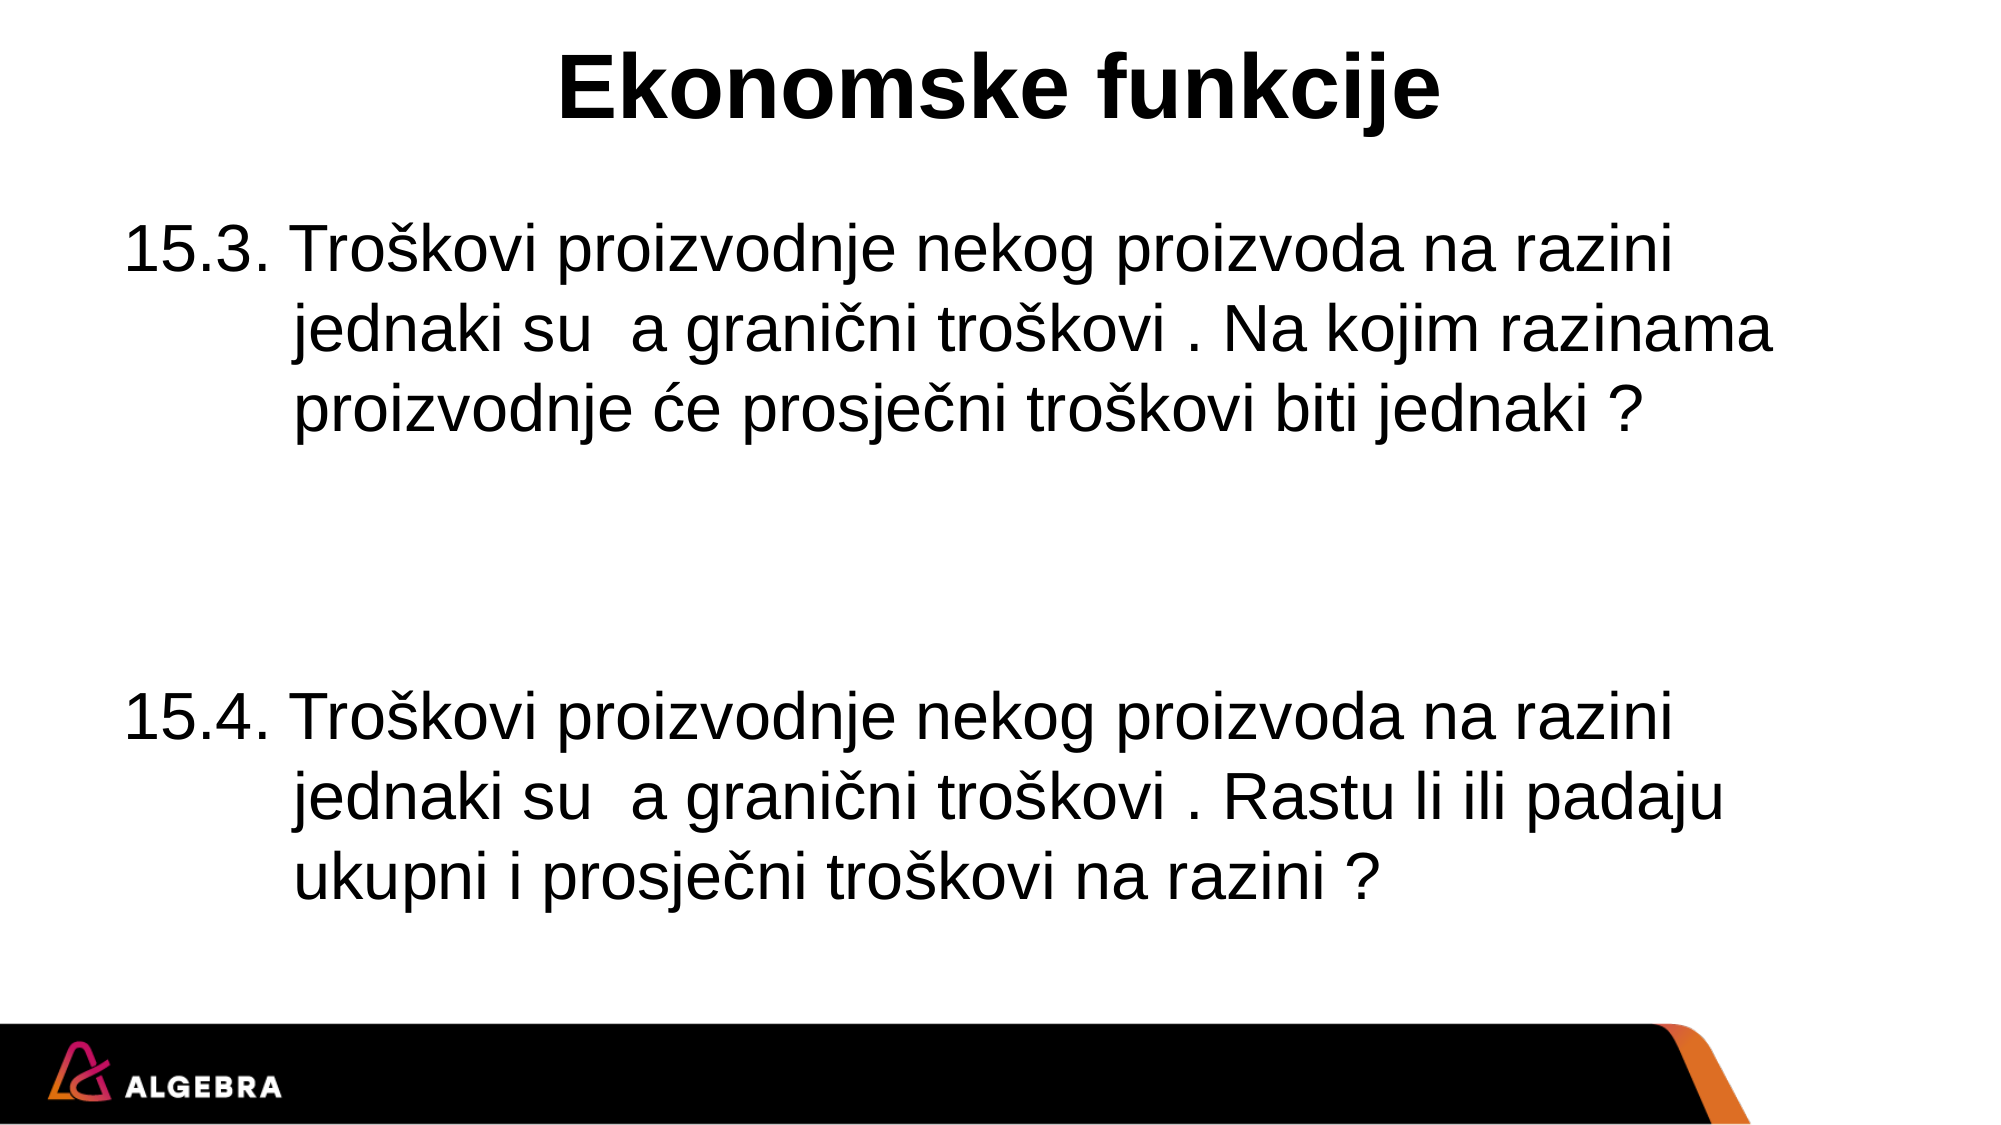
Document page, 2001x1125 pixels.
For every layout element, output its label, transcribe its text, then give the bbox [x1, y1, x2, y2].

title Ekonomske funkcije [137, 0, 1863, 198]
picture [0, 1023, 1958, 1125]
